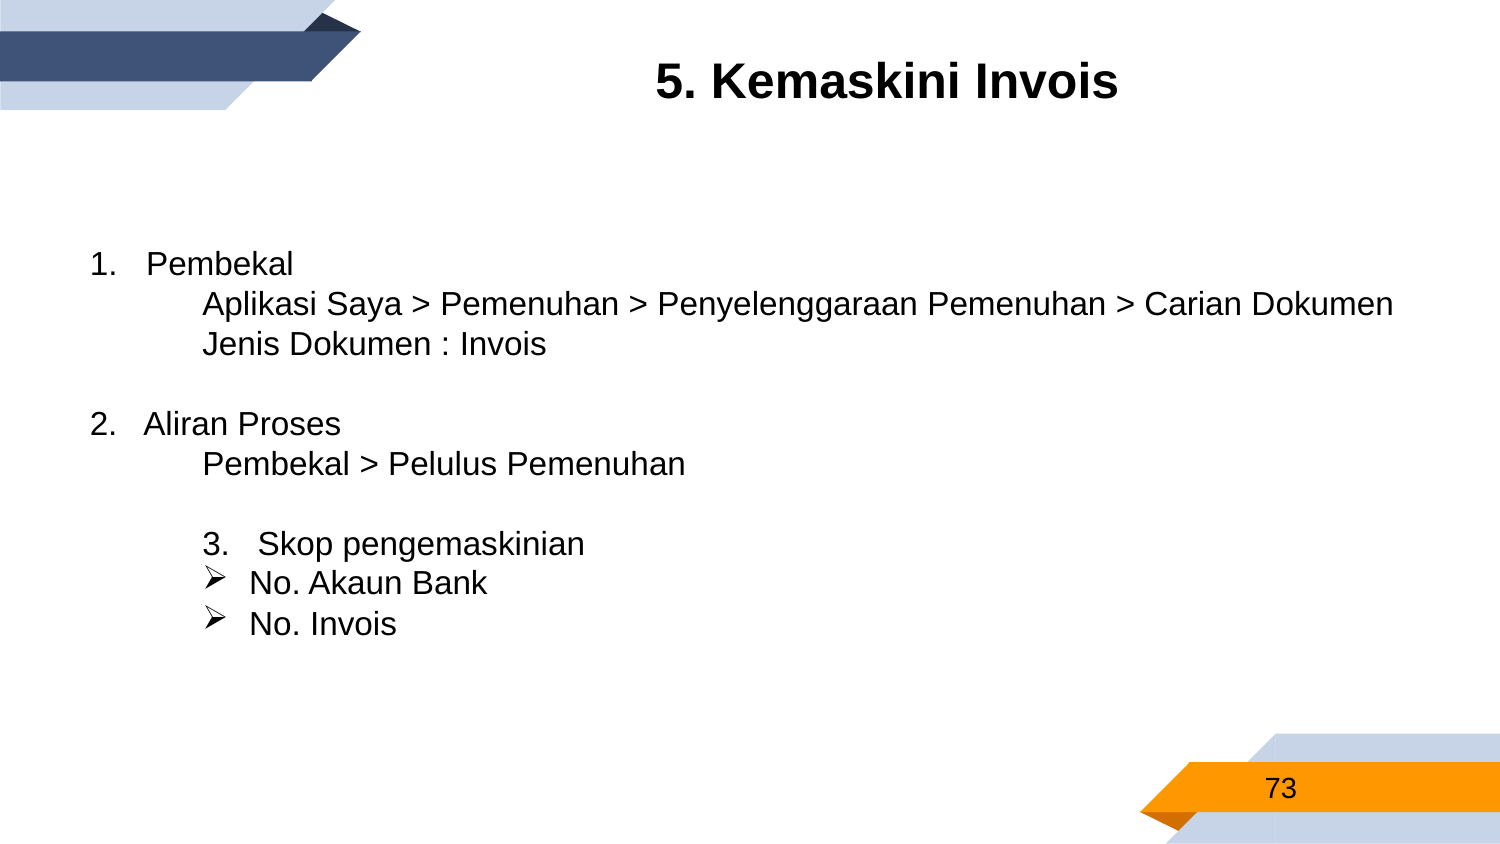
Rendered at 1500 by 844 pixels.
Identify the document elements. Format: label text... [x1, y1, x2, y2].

text_box 5. Kemaskini Invois [323, 45, 1452, 111]
text_box Pembekal Aplikasi Saya > Pemenuhan > Penyelenggaraan Pemenuhan > Carian Dokumen Jenis Dokumen : Invois 2. Aliran Proses Pembekal > Pelulus Pemenuhan 3. Skop pengemaskinian No. Akaun Bank No. Invois [75, 190, 1450, 689]
slide_number 73 [1249, 760, 1494, 813]
